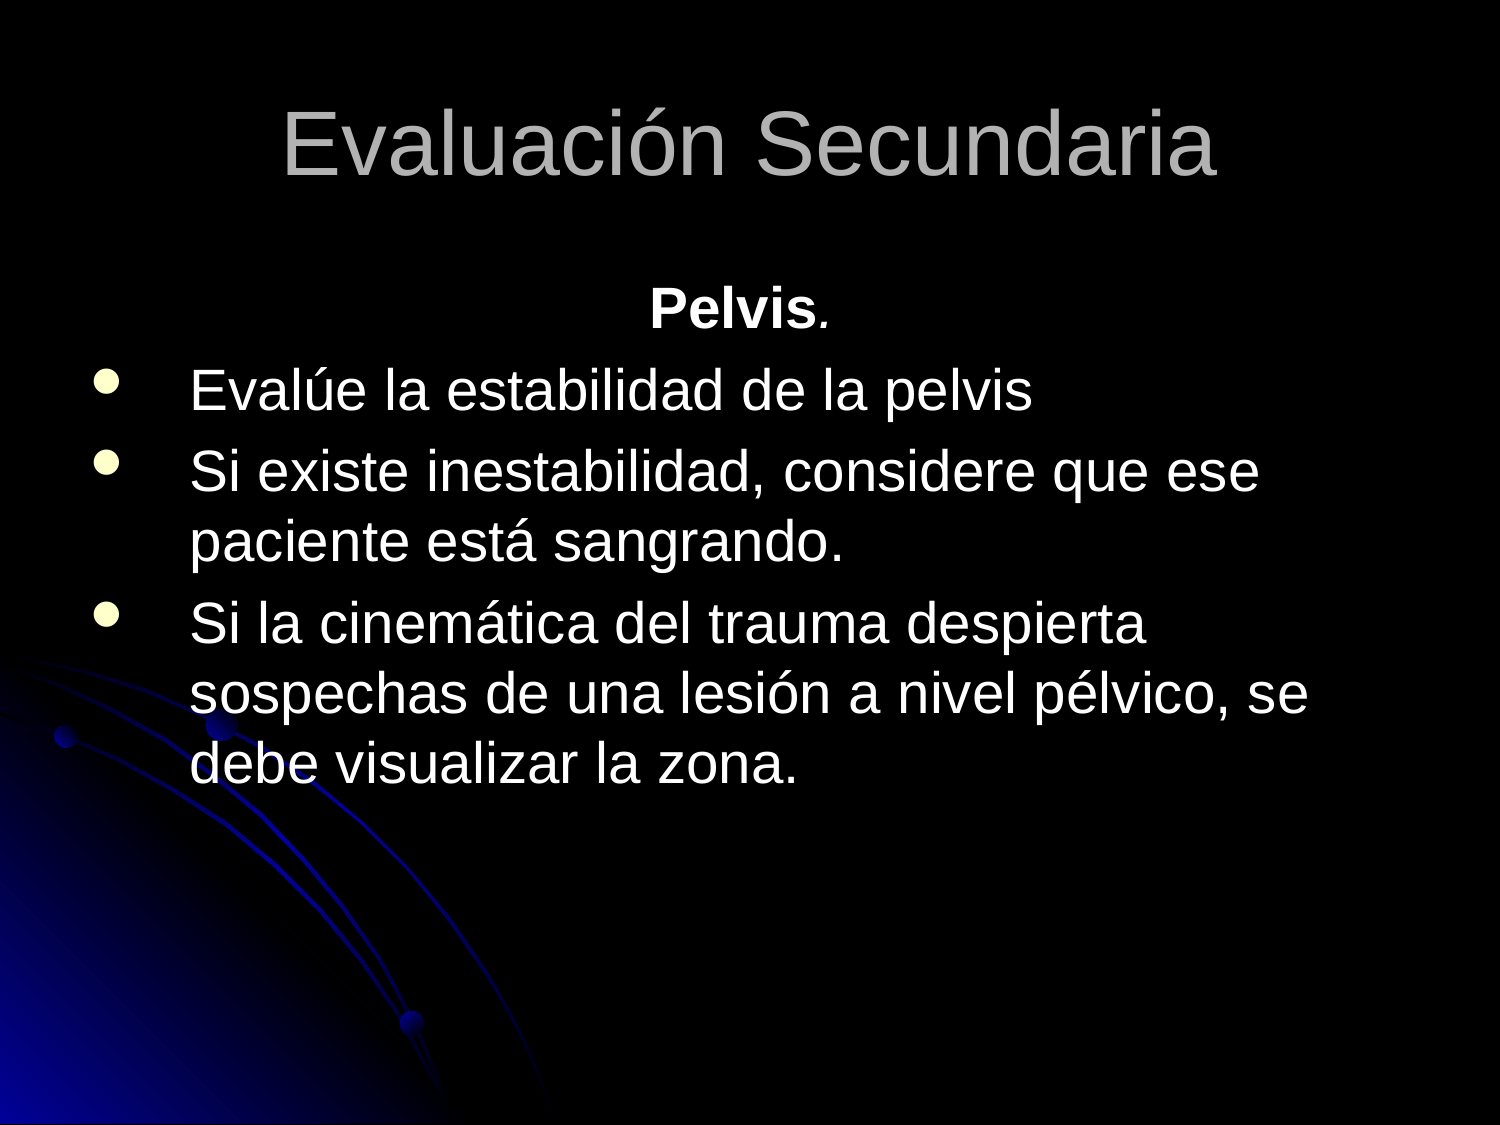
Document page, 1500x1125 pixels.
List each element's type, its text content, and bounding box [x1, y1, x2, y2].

title Evaluación Secundaria [74, 45, 1426, 233]
list Pelvis. Evalúe la estabilidad de la pelvis Si existe inestabilidad, considere que ese paciente está sangrando. Si la cinemática del trauma despierta sospechas de una lesión a nivel pélvico, se debe visualizar la zona. [74, 262, 1426, 1006]
